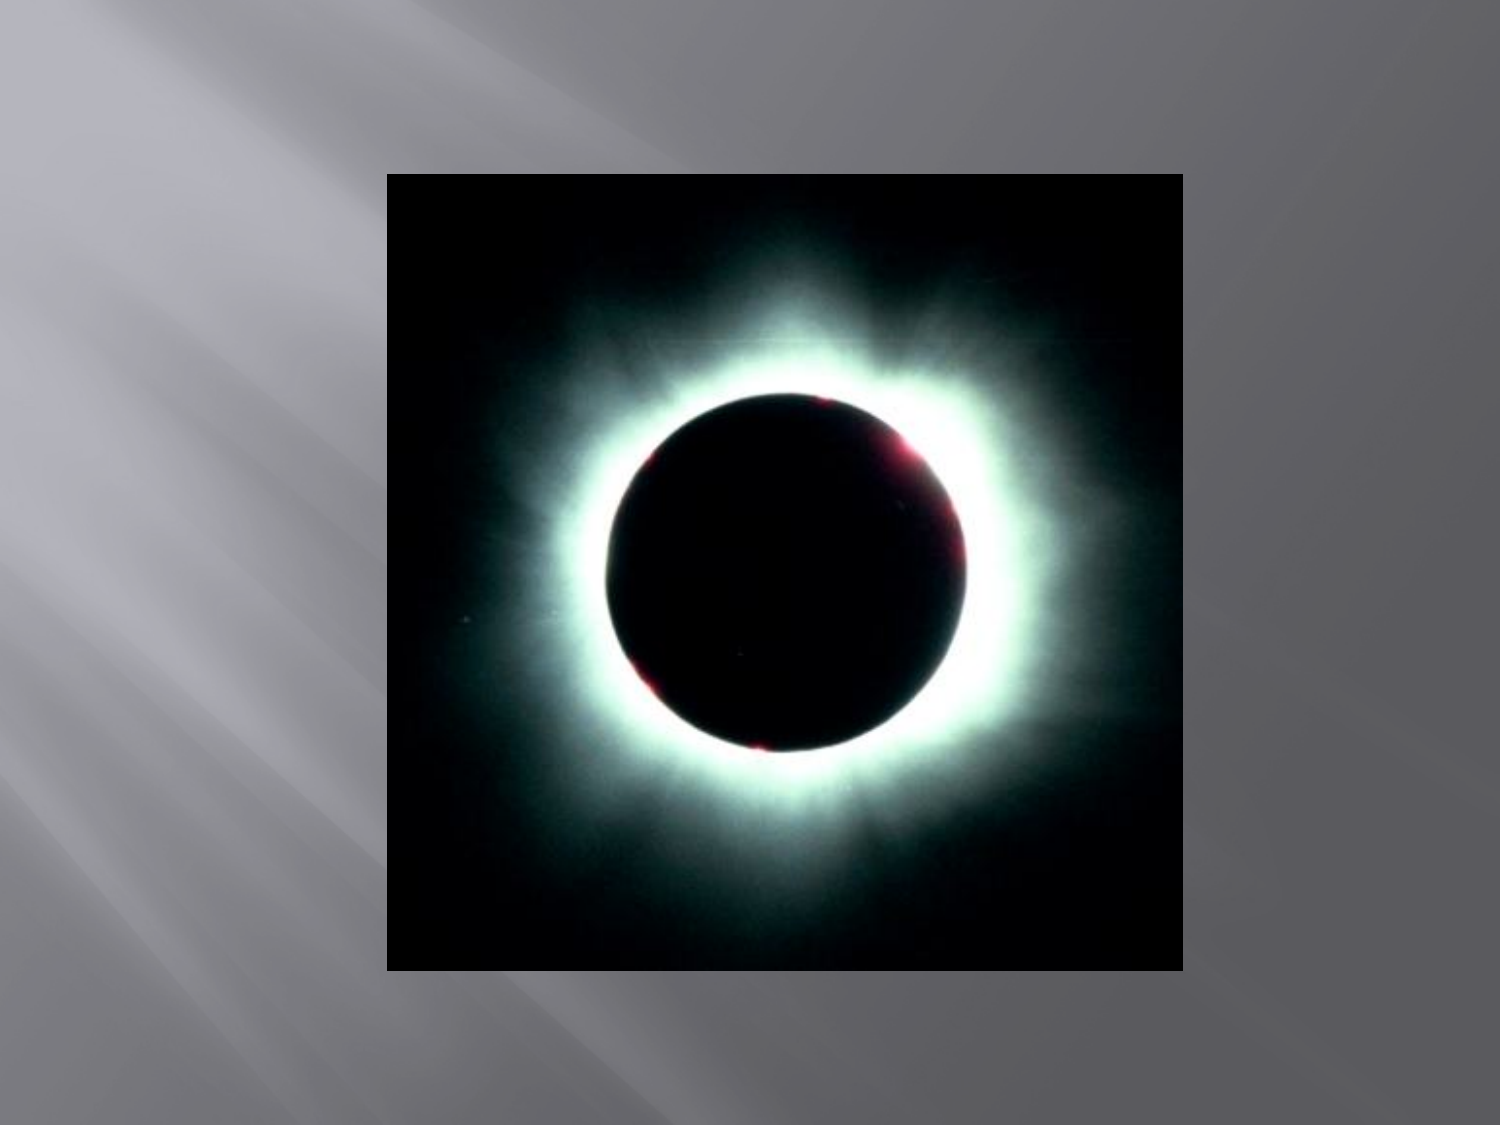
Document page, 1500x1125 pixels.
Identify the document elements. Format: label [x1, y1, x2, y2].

picture [387, 174, 1184, 971]
